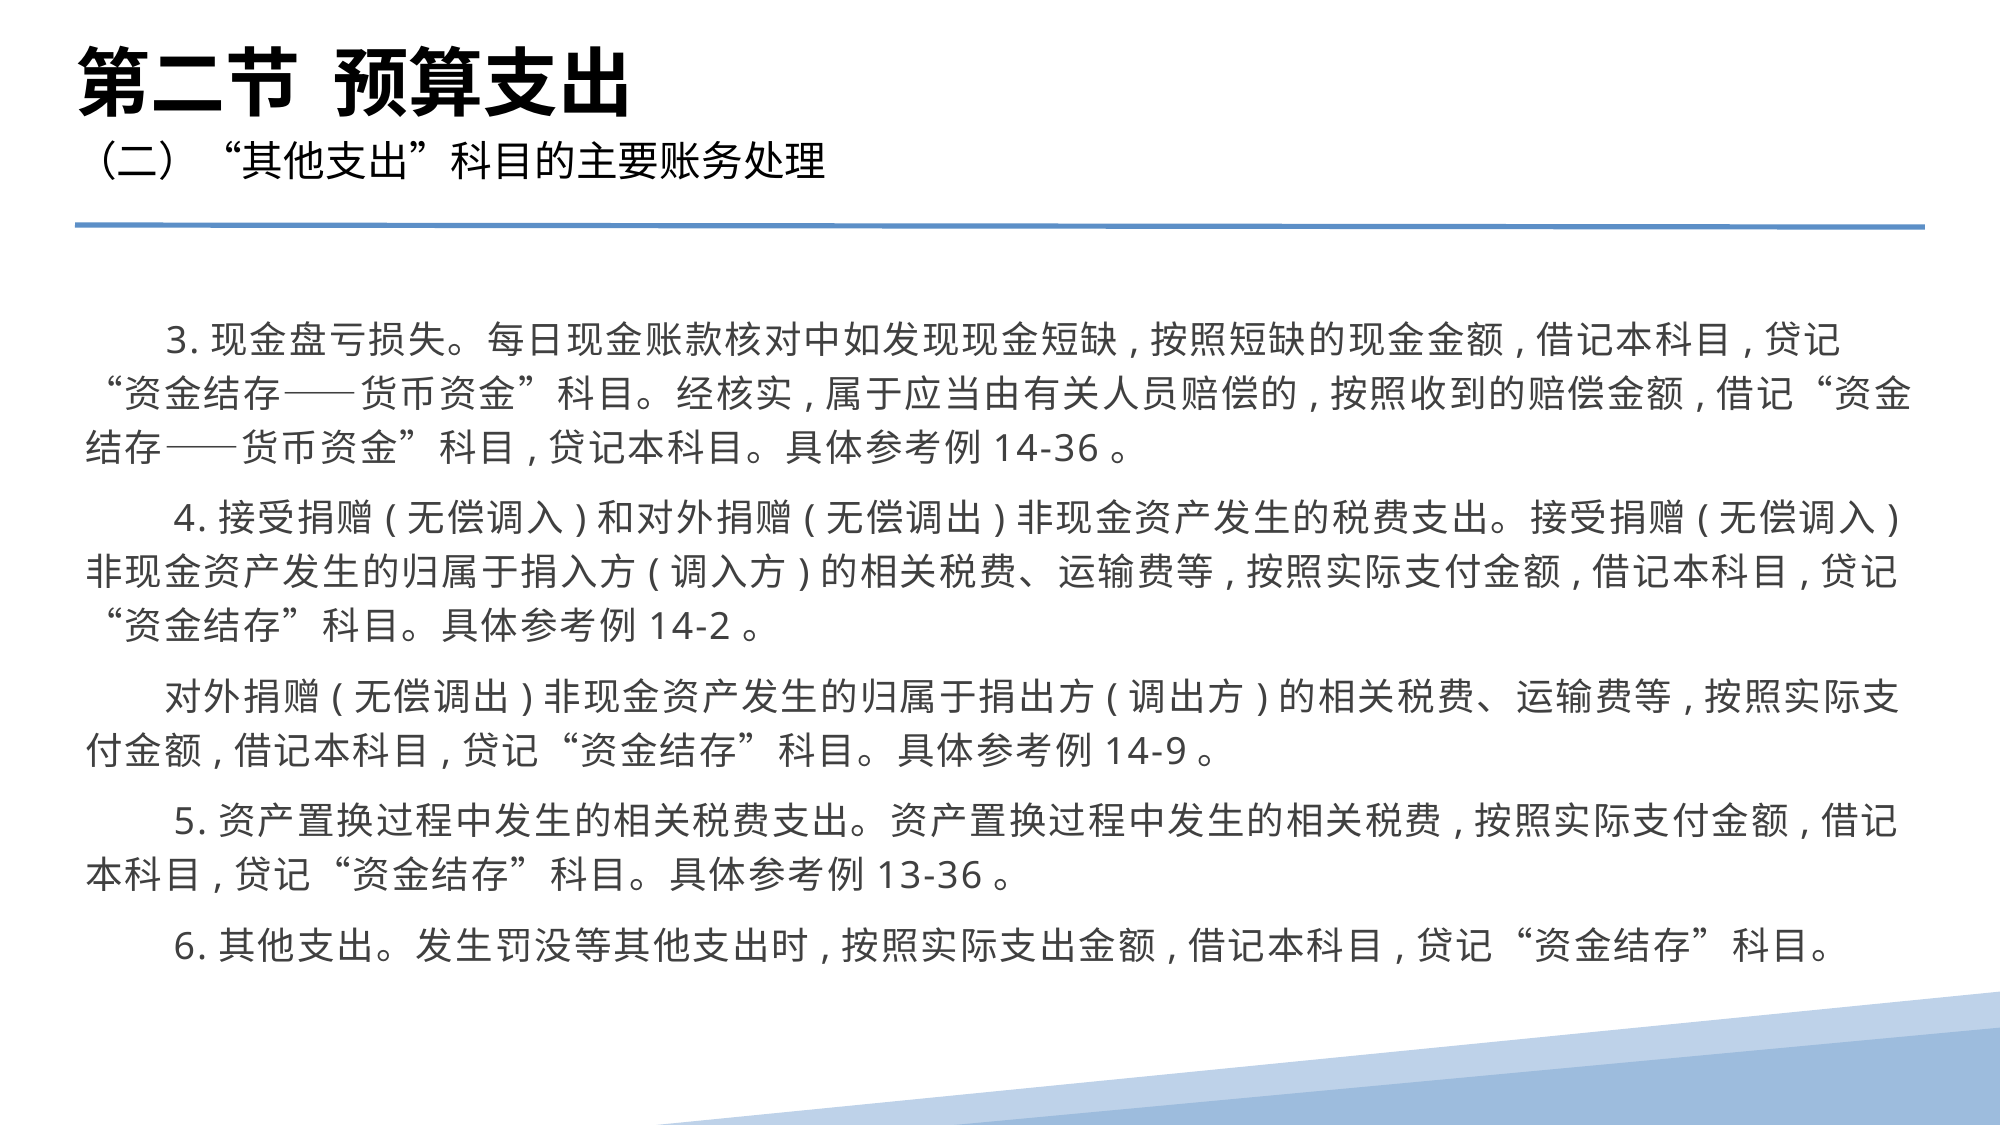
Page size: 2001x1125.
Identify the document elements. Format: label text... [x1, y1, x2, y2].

text_box （二）“其他支出”科目的主要账务处理 [75, 124, 1925, 200]
text_box 3.现金盘亏损失。每日现金账款核对中如发现现金短缺,按照短缺的现金金额,借记本科目,贷记“资金结存——货币资金”科目。经核实,属于应当由有关人员赔偿的,按照收到的赔偿金额,借记“资金结存——货币资金”科目,贷记本科目。具体参考例14-36。 4.接受捐赠(无偿调入)和对外捐赠(无偿调出)非现金资产发生的税费支出。接受捐赠(无偿调入)非现金资产发生的归属于捐入方(调入方)的相关税费、运输费等,按照实际支付金额,借记本科目,贷记“资金结存”科目。具体参考例14-2。 对外捐赠(无偿调出)非现金资产发生的归属于捐出方(调出方)的相关税费、运输费等,按照实际支付金额,借记本科目,贷记“资金结存”科目。具体参考例14-9。 5.资产置换过程中发生的相关税费支出。资产置换过程中发生的相关税费,按照实际支付金额,借记本科目,贷记“资金结存”科目。具体参考例13-36。 6.其他支出。发生罚没等其他支出时,按照实际支出金额,借记本科目,贷记“资金结存”科目。 [75, 251, 1925, 1022]
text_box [74, 224, 1925, 228]
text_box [656, 991, 2000, 1125]
text_box 第二节 预算支出 [75, 24, 1925, 124]
